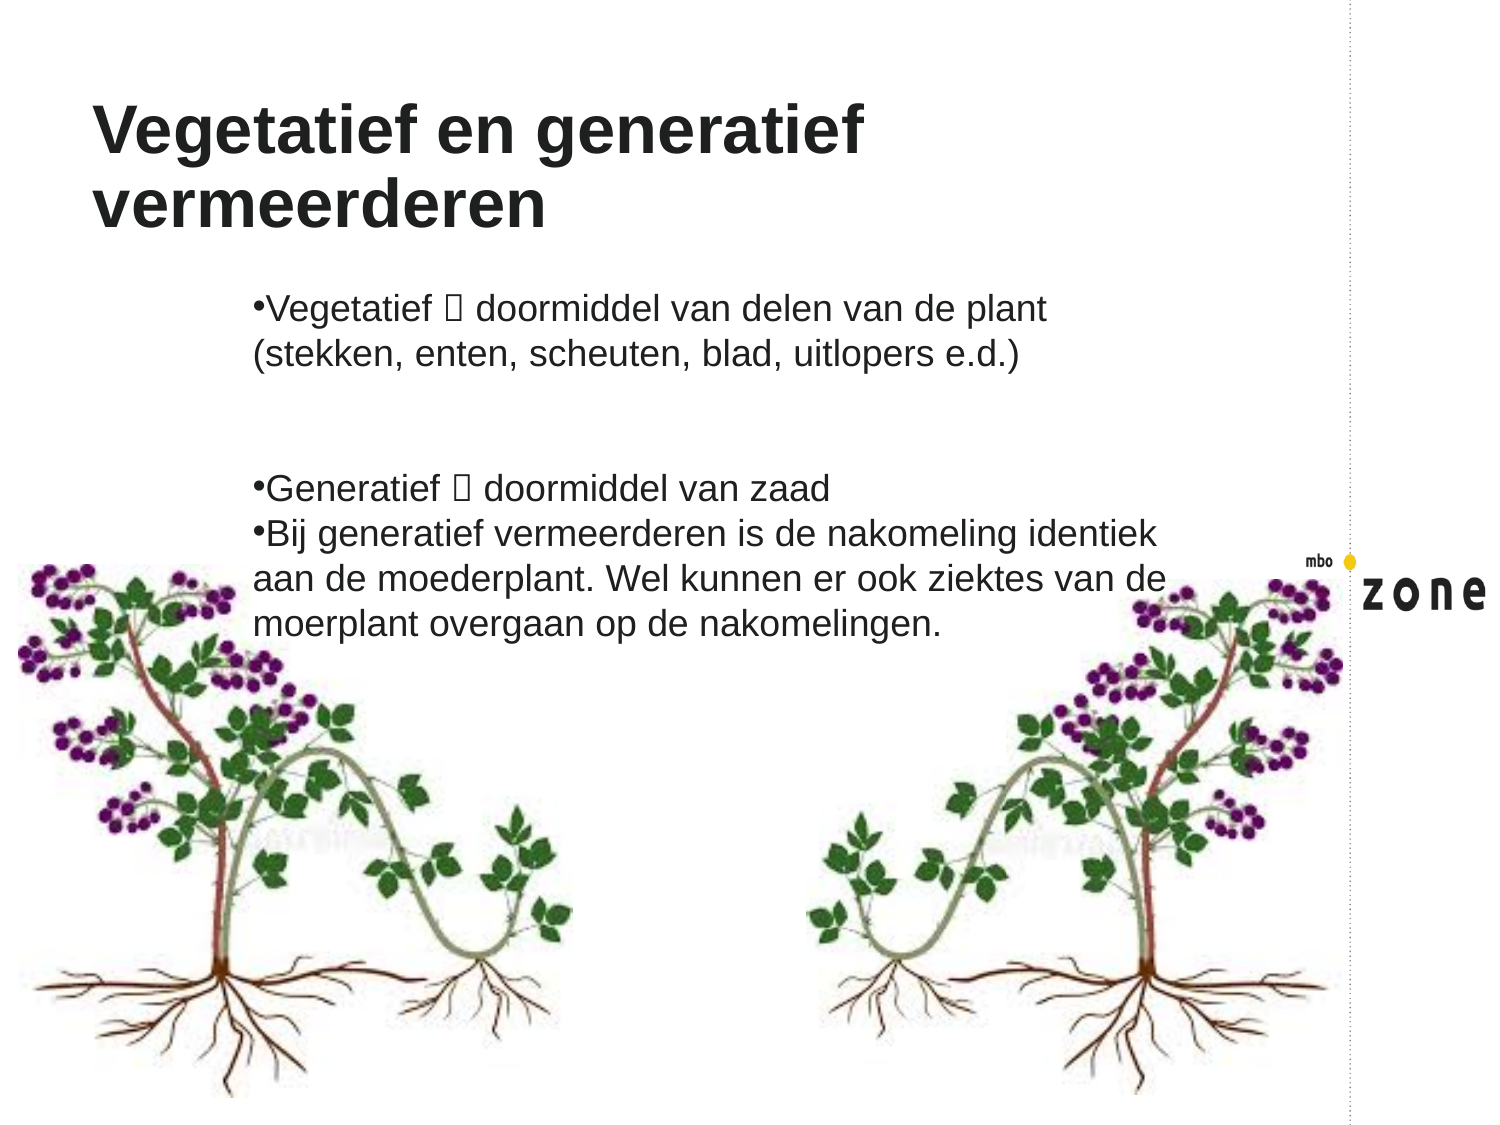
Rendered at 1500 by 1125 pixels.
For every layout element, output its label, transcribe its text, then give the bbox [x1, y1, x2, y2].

title Vegetatief en generatief vermeerderen [93, 94, 1205, 272]
list Vegetatief  doormiddel van delen van de plant (stekken, enten, scheuten, blad, uitlopers e.d.) Generatief  doormiddel van zaad Bij generatief vermeerderen is de nakomeling identiek aan de moederplant. Wel kunnen er ook ziektes van de moerplant overgaan op de nakomelingen. [252, 283, 1205, 998]
picture [806, 0, 1500, 1125]
picture [17, 564, 573, 1098]
